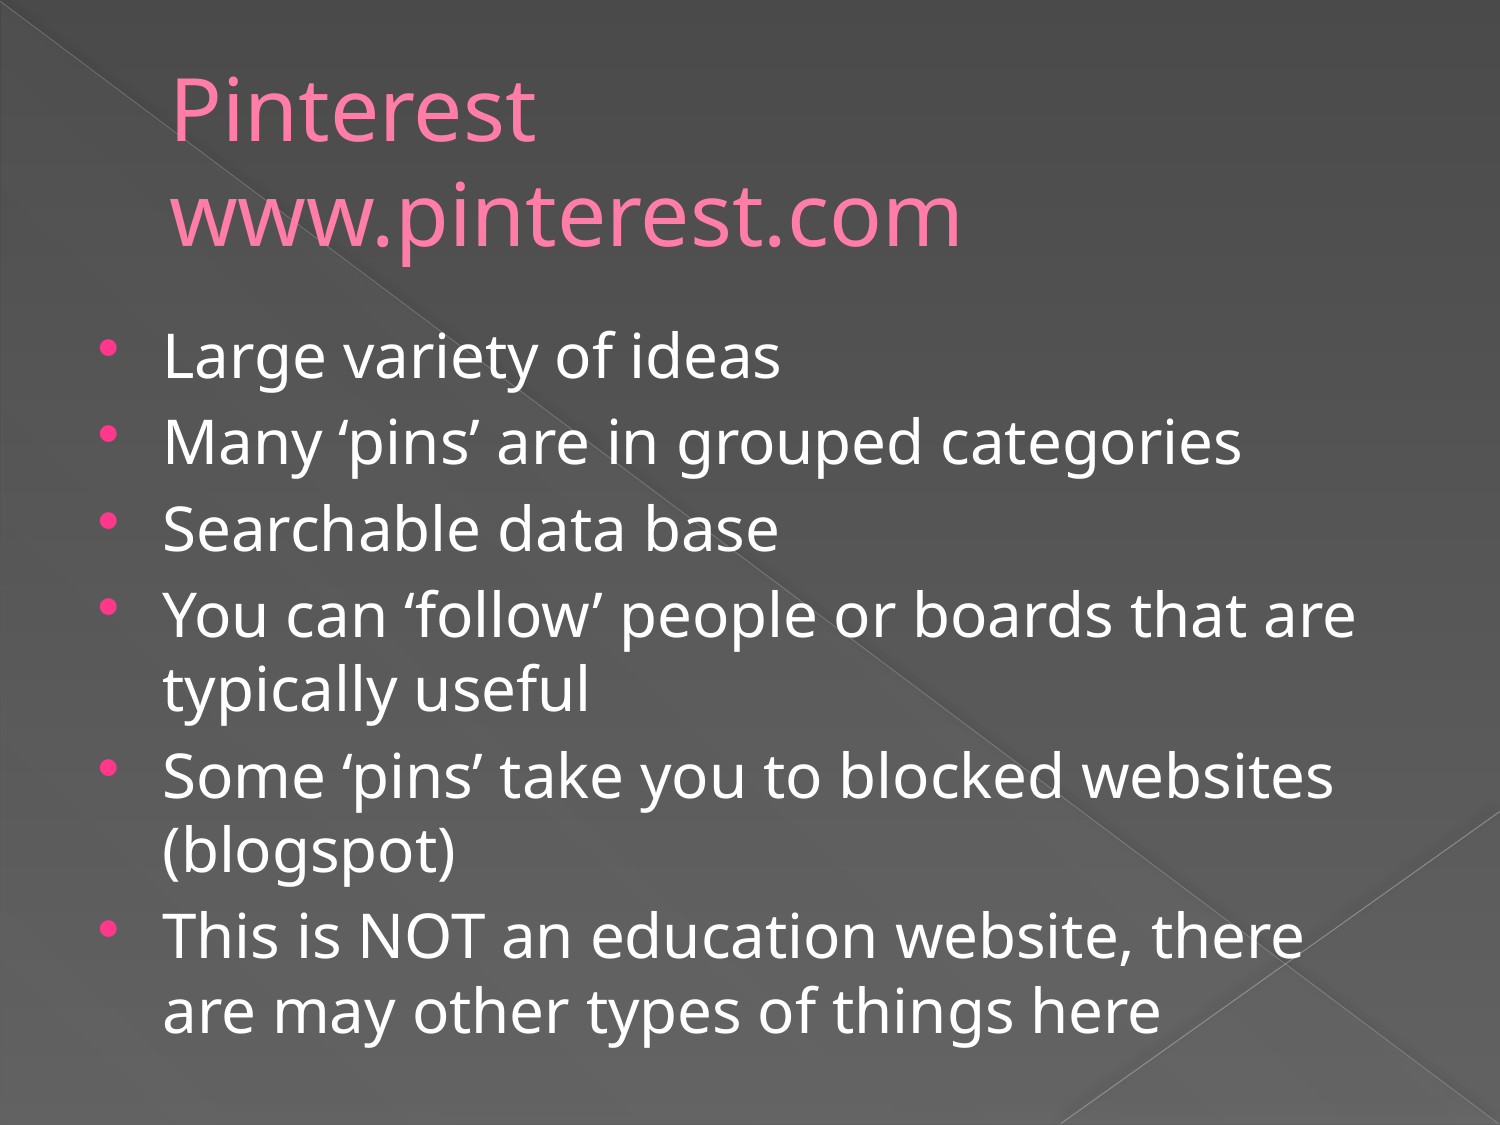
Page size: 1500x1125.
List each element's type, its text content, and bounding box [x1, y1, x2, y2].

title Pinterest www.pinterest.com [75, 43, 1425, 274]
list Large variety of ideas Many ‘pins’ are in grouped categories Searchable data base You can ‘follow’ people or boards that are typically useful Some ‘pins’ take you to blocked websites (blogspot) This is NOT an education website, there are may other types of things here [75, 308, 1425, 1059]
